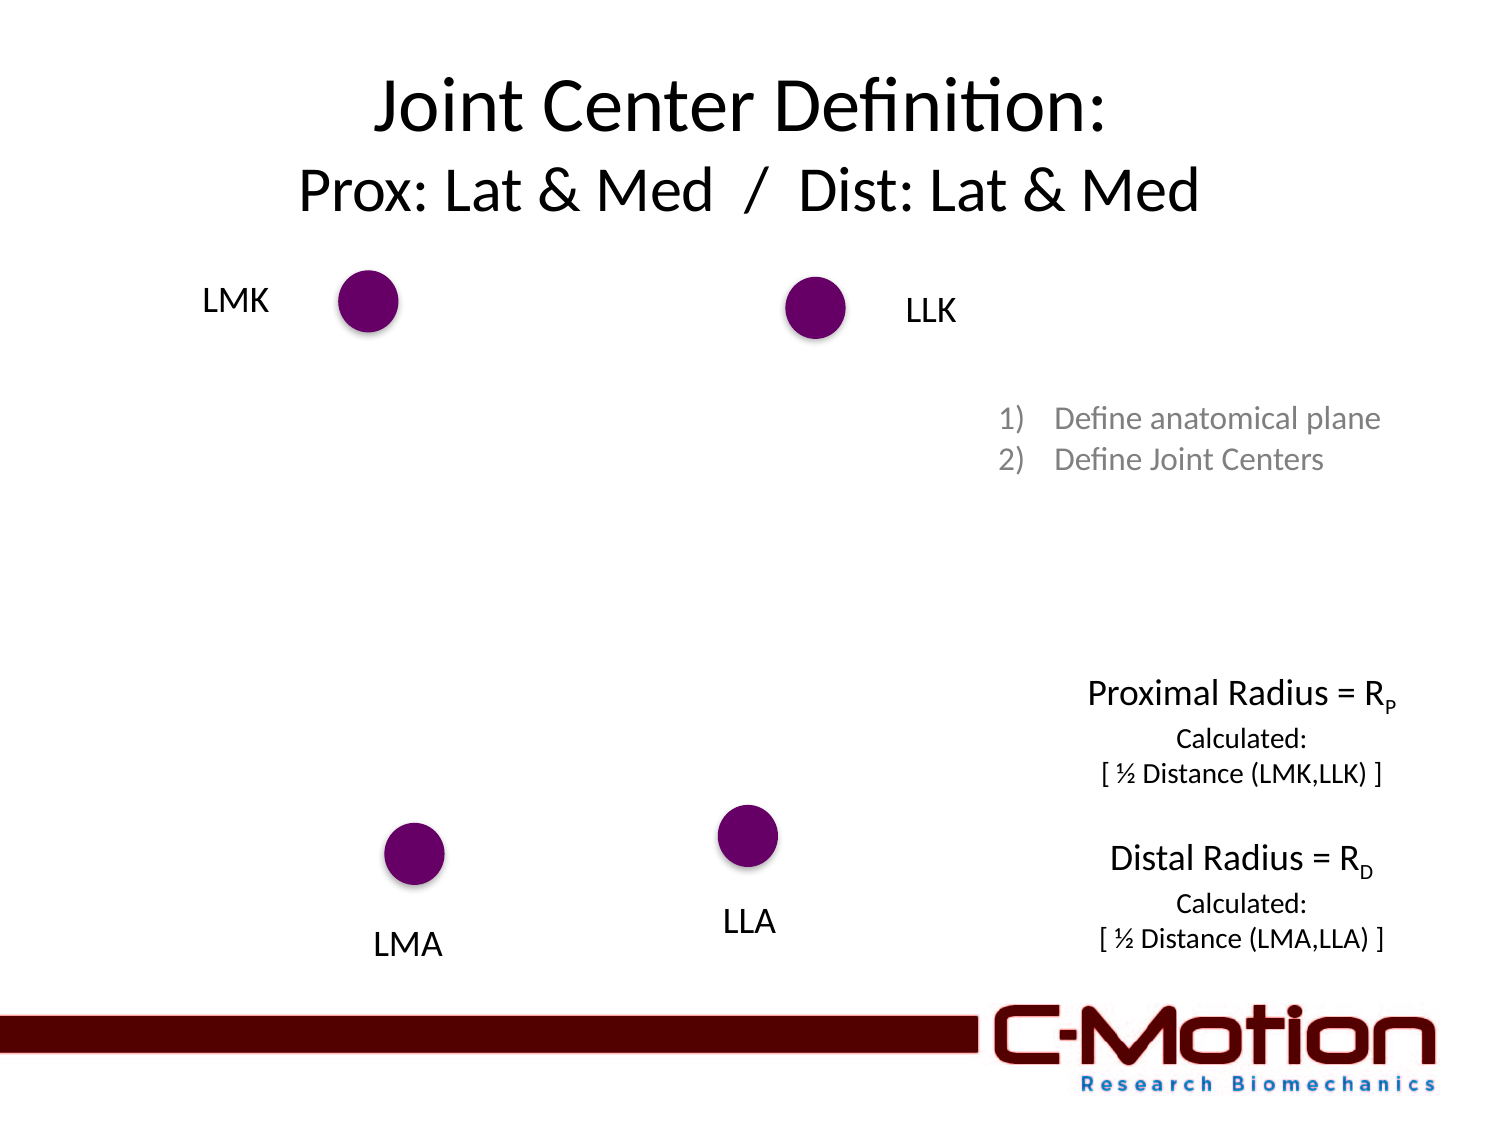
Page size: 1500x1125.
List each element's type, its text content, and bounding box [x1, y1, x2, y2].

text_box [338, 270, 399, 333]
text_box LLK [890, 277, 992, 337]
text_box [384, 822, 445, 885]
text_box LMA [358, 911, 474, 972]
text_box [717, 804, 778, 867]
picture [0, 987, 1500, 1096]
text_box Define anatomical plane Define Joint Centers [983, 389, 1425, 484]
title Joint Center Definition: Prox: Lat & Med / Dist: Lat & Med [75, 45, 1425, 233]
text_box LMK [187, 267, 288, 328]
text_box LLA [708, 888, 802, 949]
text_box Proximal Radius = RP Calculated: [ ½ Distance (LMK,LLK) ] [1058, 660, 1425, 797]
text_box [785, 276, 846, 339]
text_box Distal Radius = RD Calculated: [ ½ Distance (LMA,LLA) ] [1058, 825, 1425, 962]
